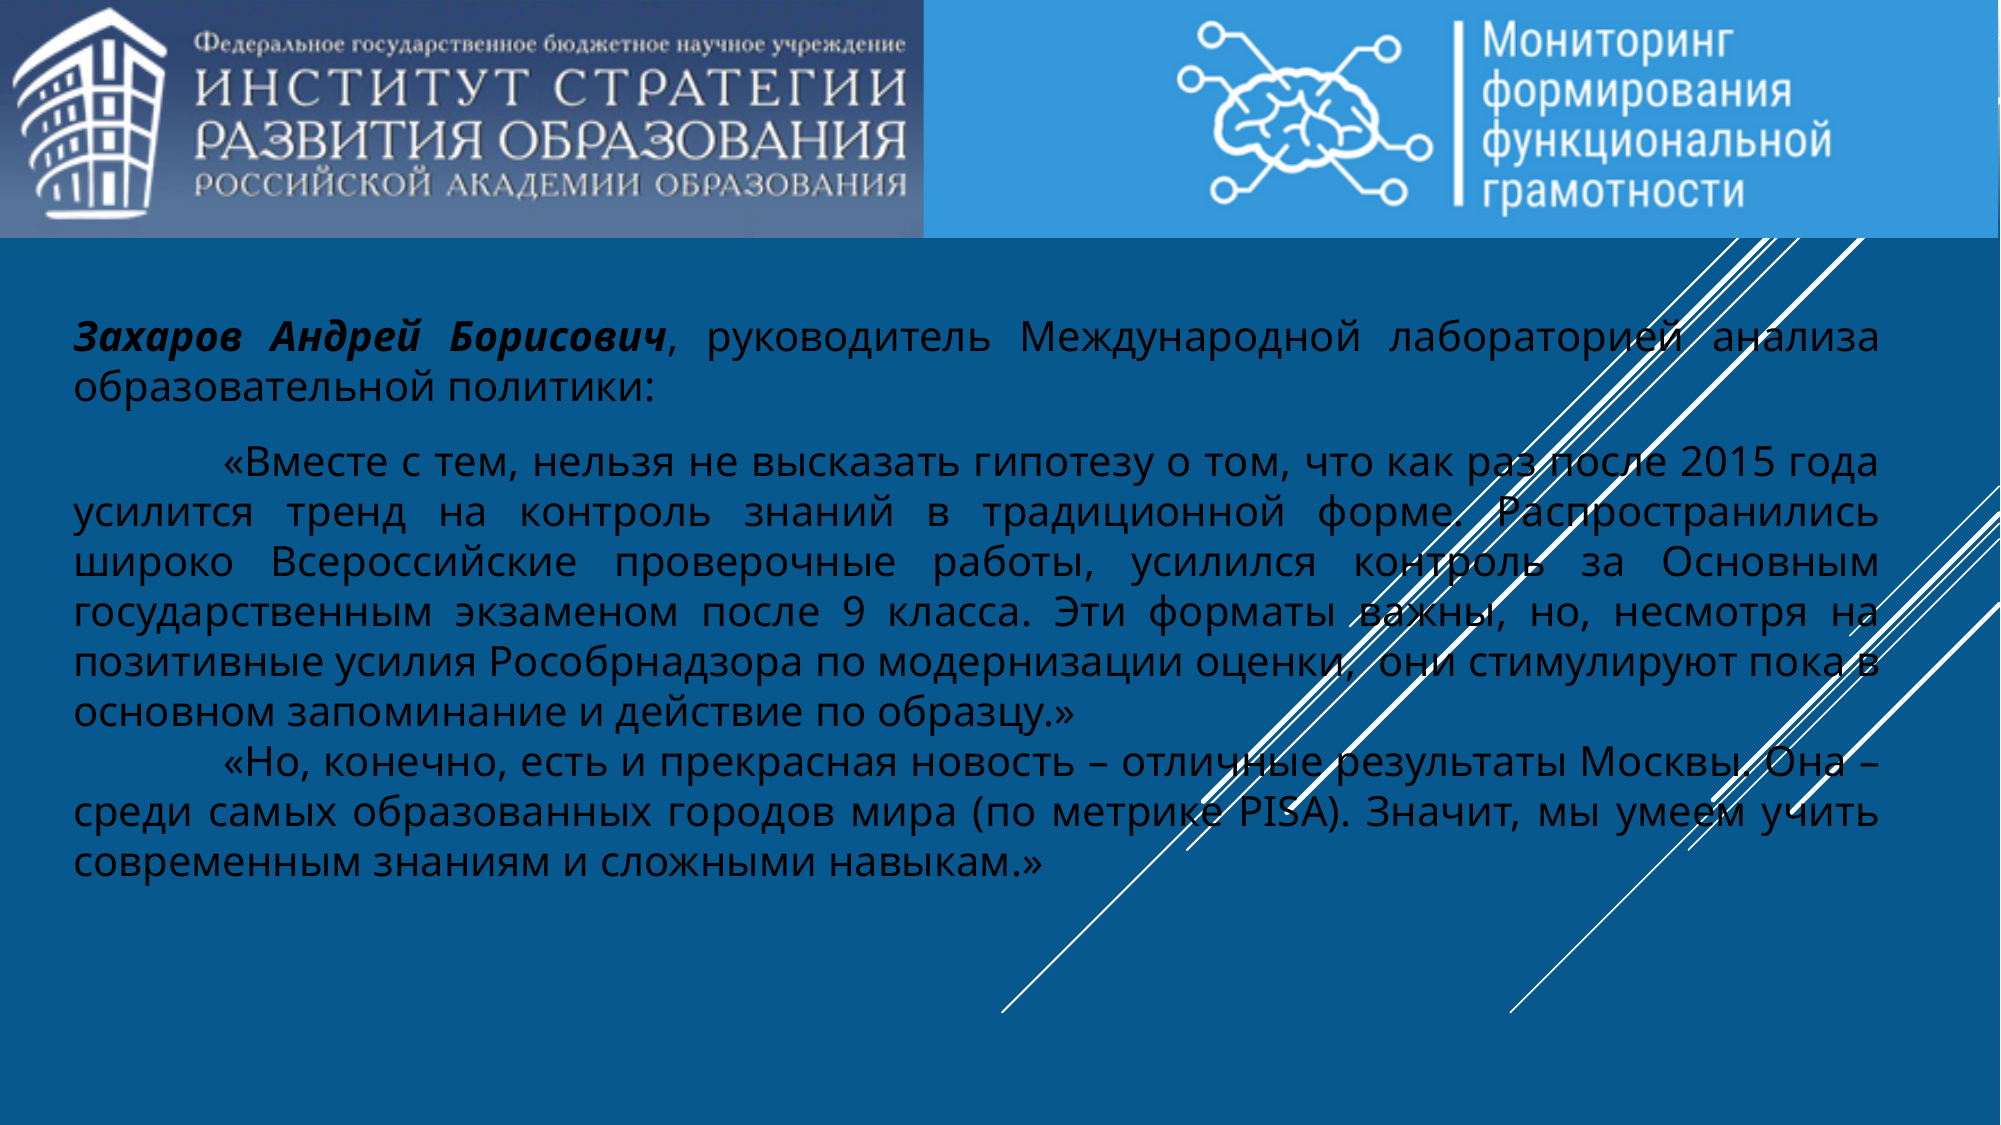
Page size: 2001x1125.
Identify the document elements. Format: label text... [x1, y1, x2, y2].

picture [0, 0, 1999, 238]
text_box Захаров Андрей Борисович, руководитель Международной лабораторией анализа образовательной политики: «Вместе с тем, нельзя не высказать гипотезу о том, что как раз после 2015 года усилится тренд на контроль знаний в традиционной форме. Распространились широко Всероссийские проверочные работы, усилился контроль за Основным государственным экзаменом после 9 класса. Эти форматы важны, но, несмотря на позитивные усилия Рособрнадзора по модернизации оценки, они стимулируют пока в основном запоминание и действие по образцу.» «Но, конечно, есть и прекрасная новость – отличные результаты Москвы. Она – среди самых образованных городов мира (по метрике PISA). Значит, мы умеем учить современным знаниям и сложными навыкам.» [58, 302, 1896, 938]
